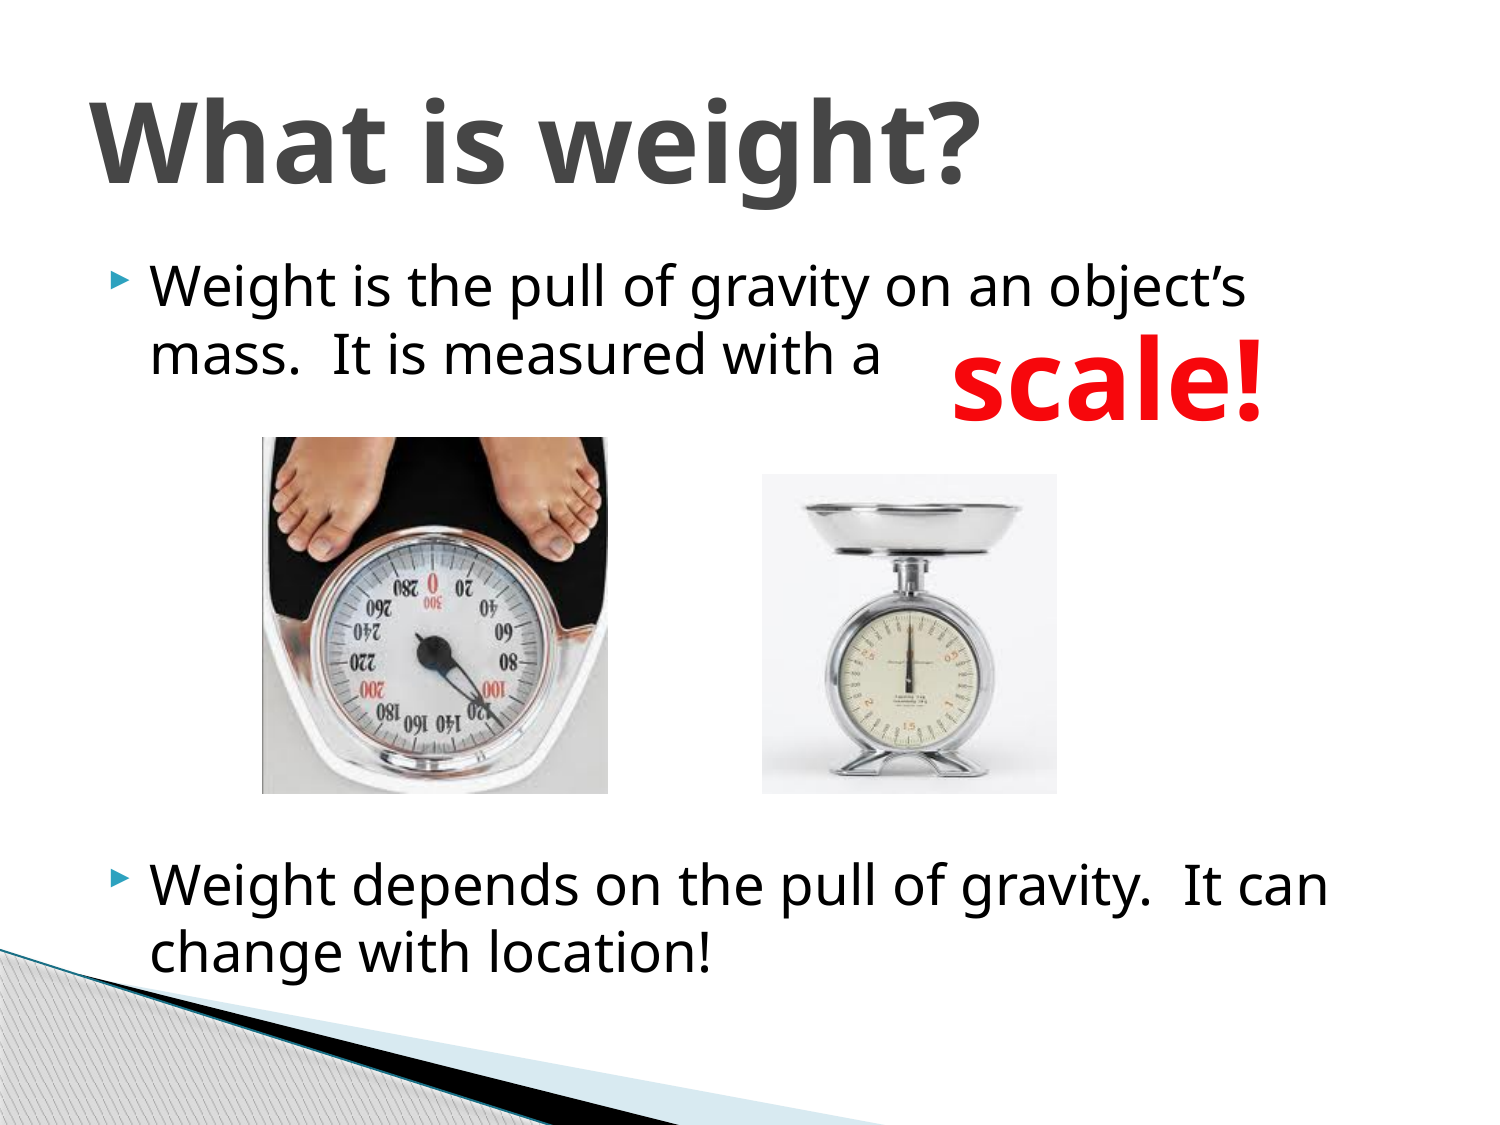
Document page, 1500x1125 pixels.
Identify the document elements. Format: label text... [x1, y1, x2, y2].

list Weight is the pull of gravity on an object’s mass. It is measured with a Weight depends on the pull of gravity. It can change with location! [75, 243, 1425, 1013]
text_box scale! [935, 299, 1281, 450]
picture [262, 437, 609, 794]
picture [762, 474, 1057, 794]
title What is weight? [75, 45, 1425, 233]
